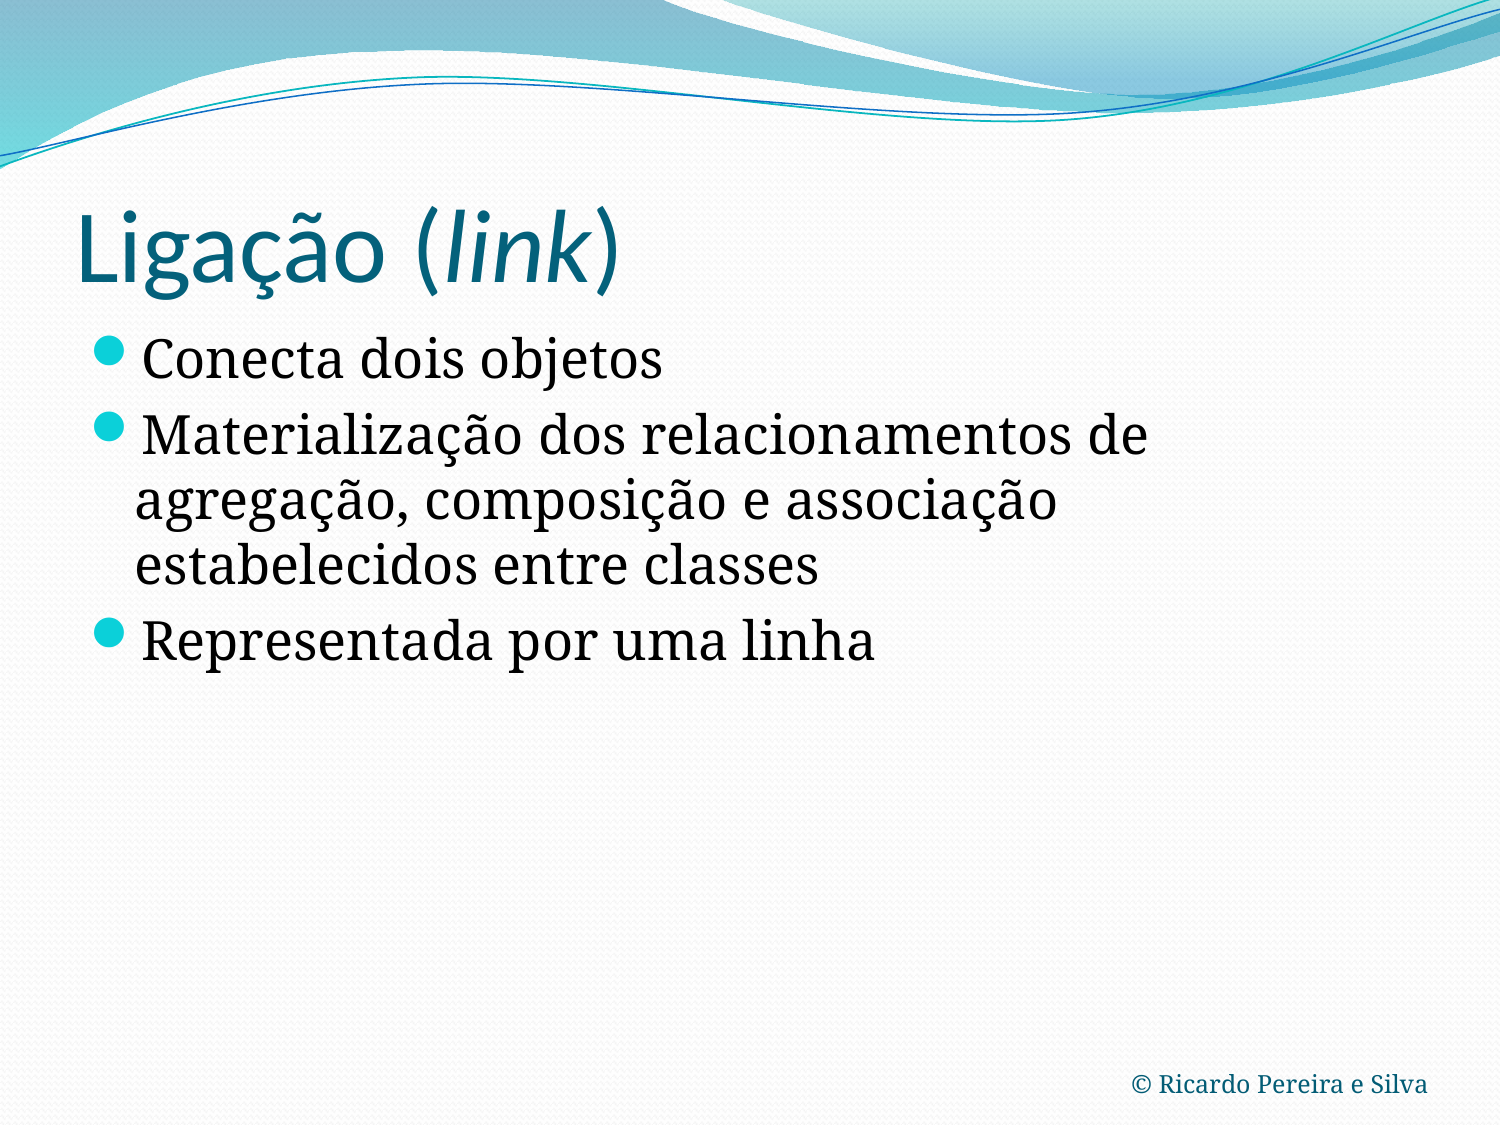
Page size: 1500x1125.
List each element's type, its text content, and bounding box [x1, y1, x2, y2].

list Conecta dois objetos Materialização dos relacionamentos de agregação, composição e associação estabelecidos entre classes Representada por uma linha [75, 317, 1425, 1038]
title Ligação (link) [75, 115, 1425, 303]
footer © Ricardo Pereira e Silva [1101, 1042, 1429, 1103]
